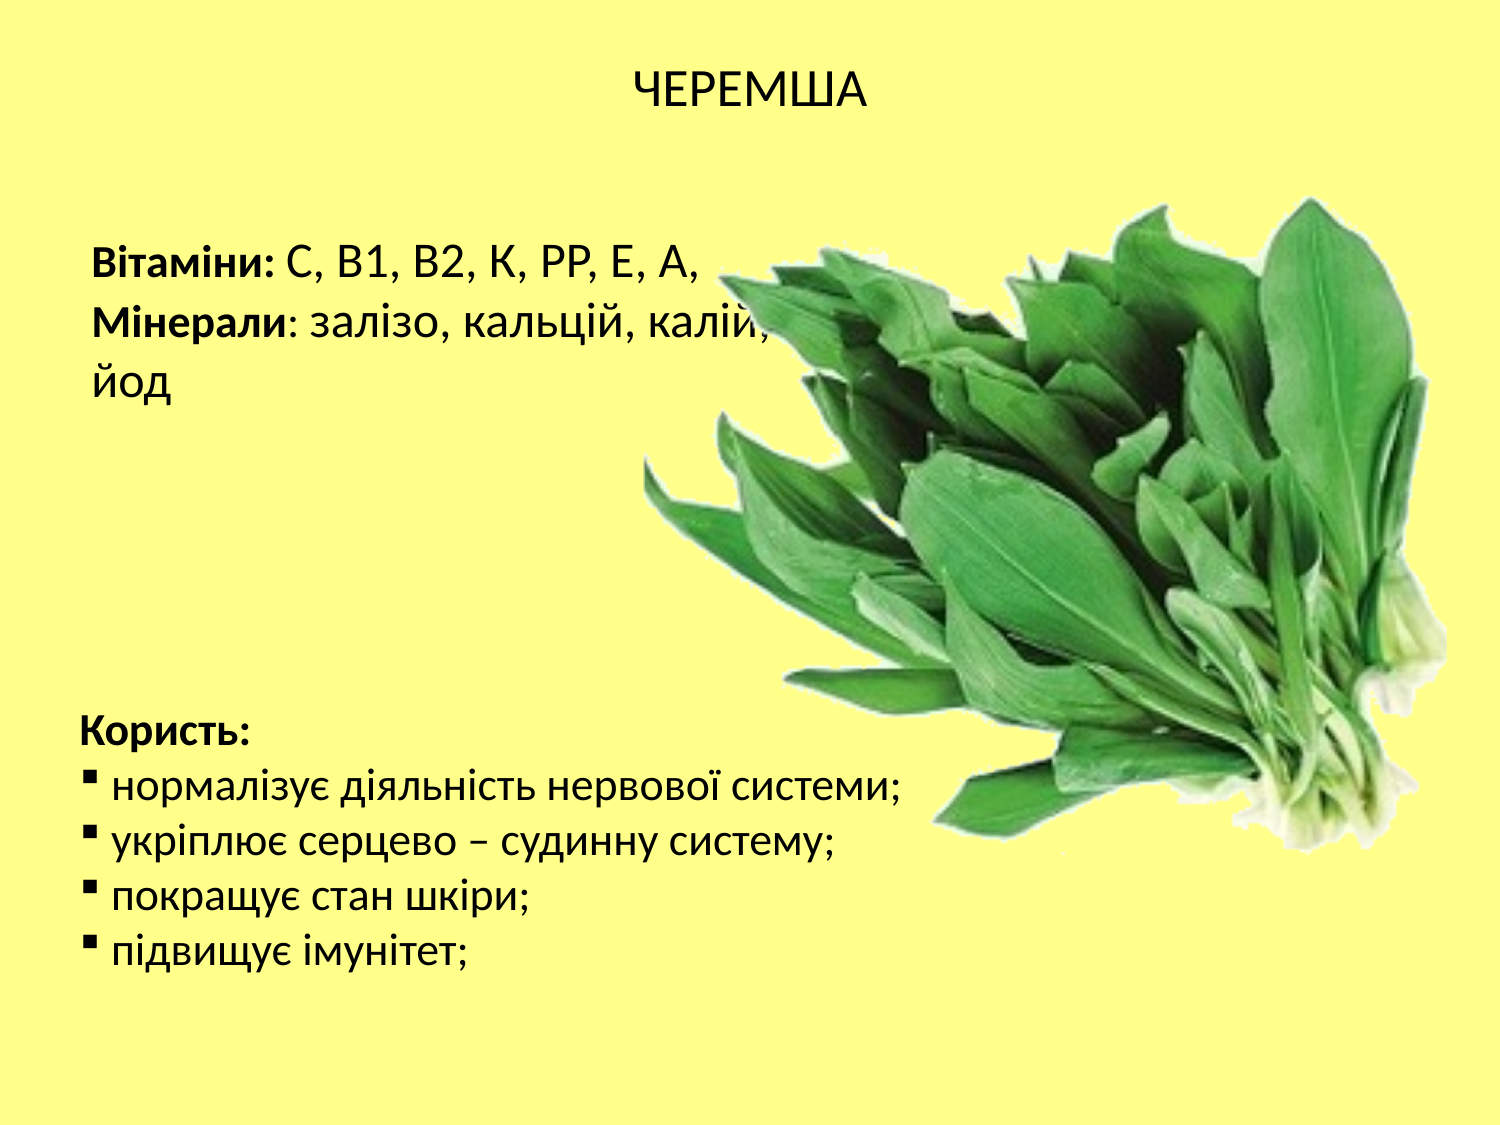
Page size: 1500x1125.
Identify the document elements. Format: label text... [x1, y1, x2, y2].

title ЧЕРЕМША [75, 45, 1425, 126]
picture [643, 160, 1448, 856]
text_box Вітаміни: С, В1, В2, К, РР, Е, А, Мінерали: залізо, кальцій, калій, йод [76, 219, 638, 415]
text_box Користь: нормалізує діяльність нервової системи; укріплює серцево – судинну систему; покращує стан шкіри; підвищує імунітет; [64, 692, 1046, 983]
